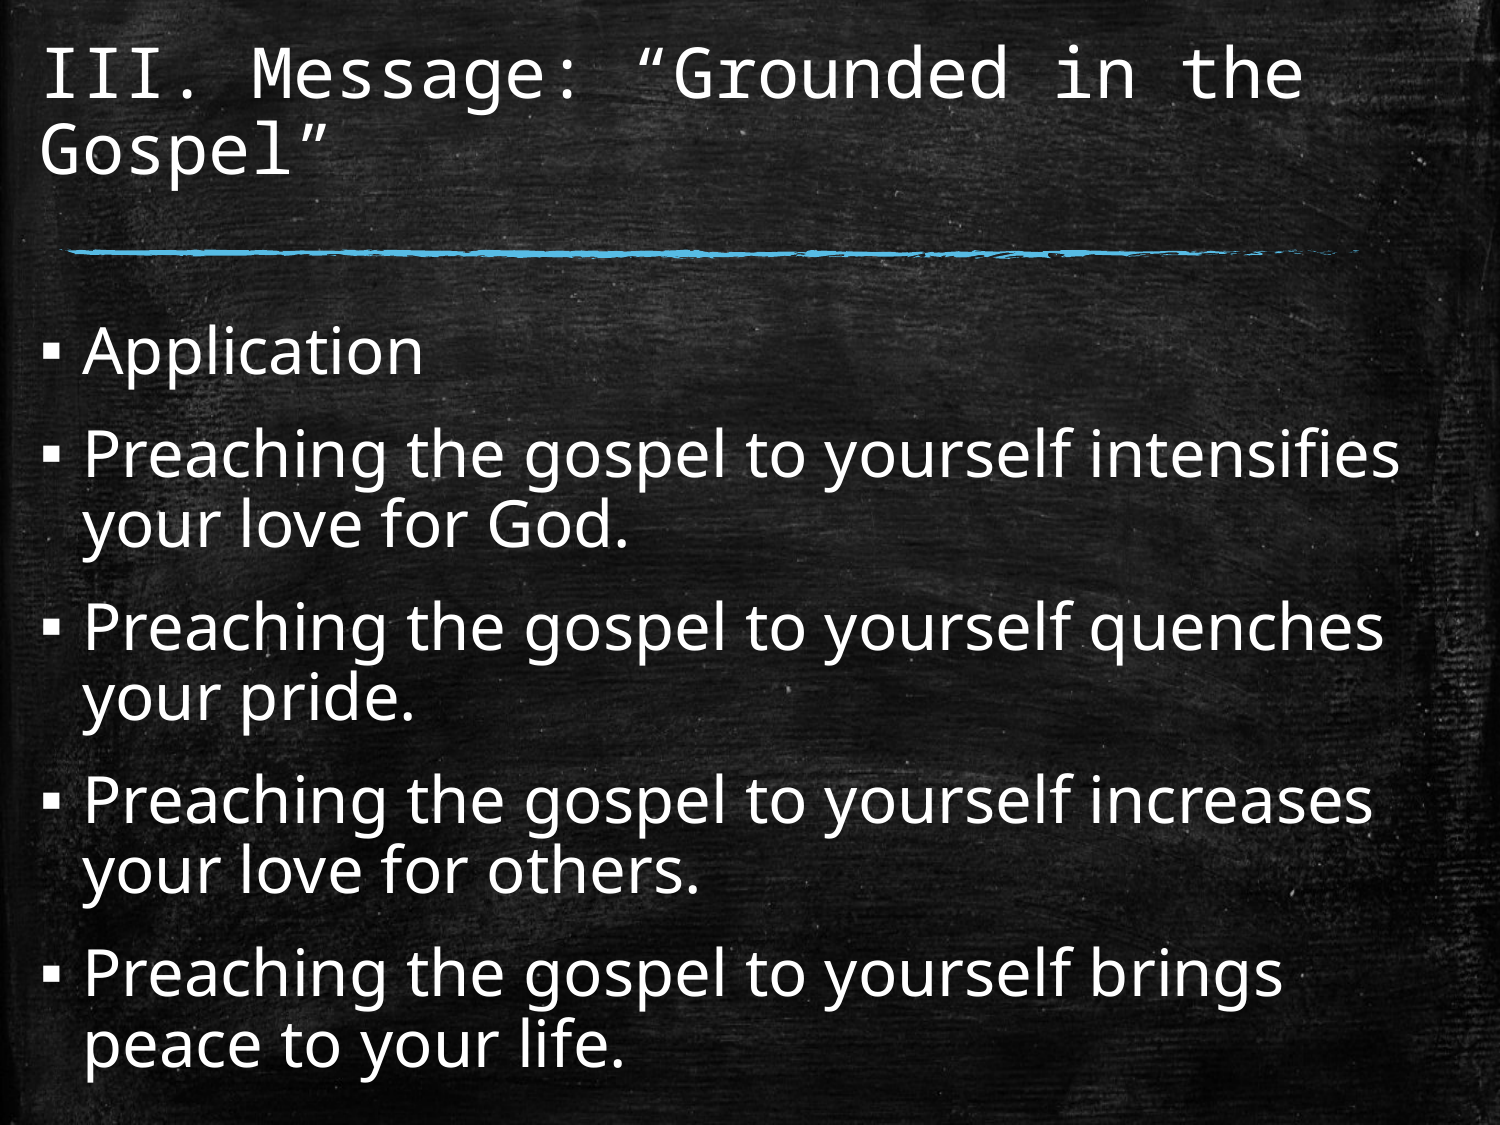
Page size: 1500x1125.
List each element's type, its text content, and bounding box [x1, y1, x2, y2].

list Application Preaching the gospel to yourself intensifies your love for God. Preaching the gospel to yourself quenches your pride. Preaching the gospel to yourself increases your love for others. Preaching the gospel to yourself brings peace to your life. [24, 310, 1475, 1096]
title III. Message: “Grounded in the Gospel” [24, 29, 1475, 198]
